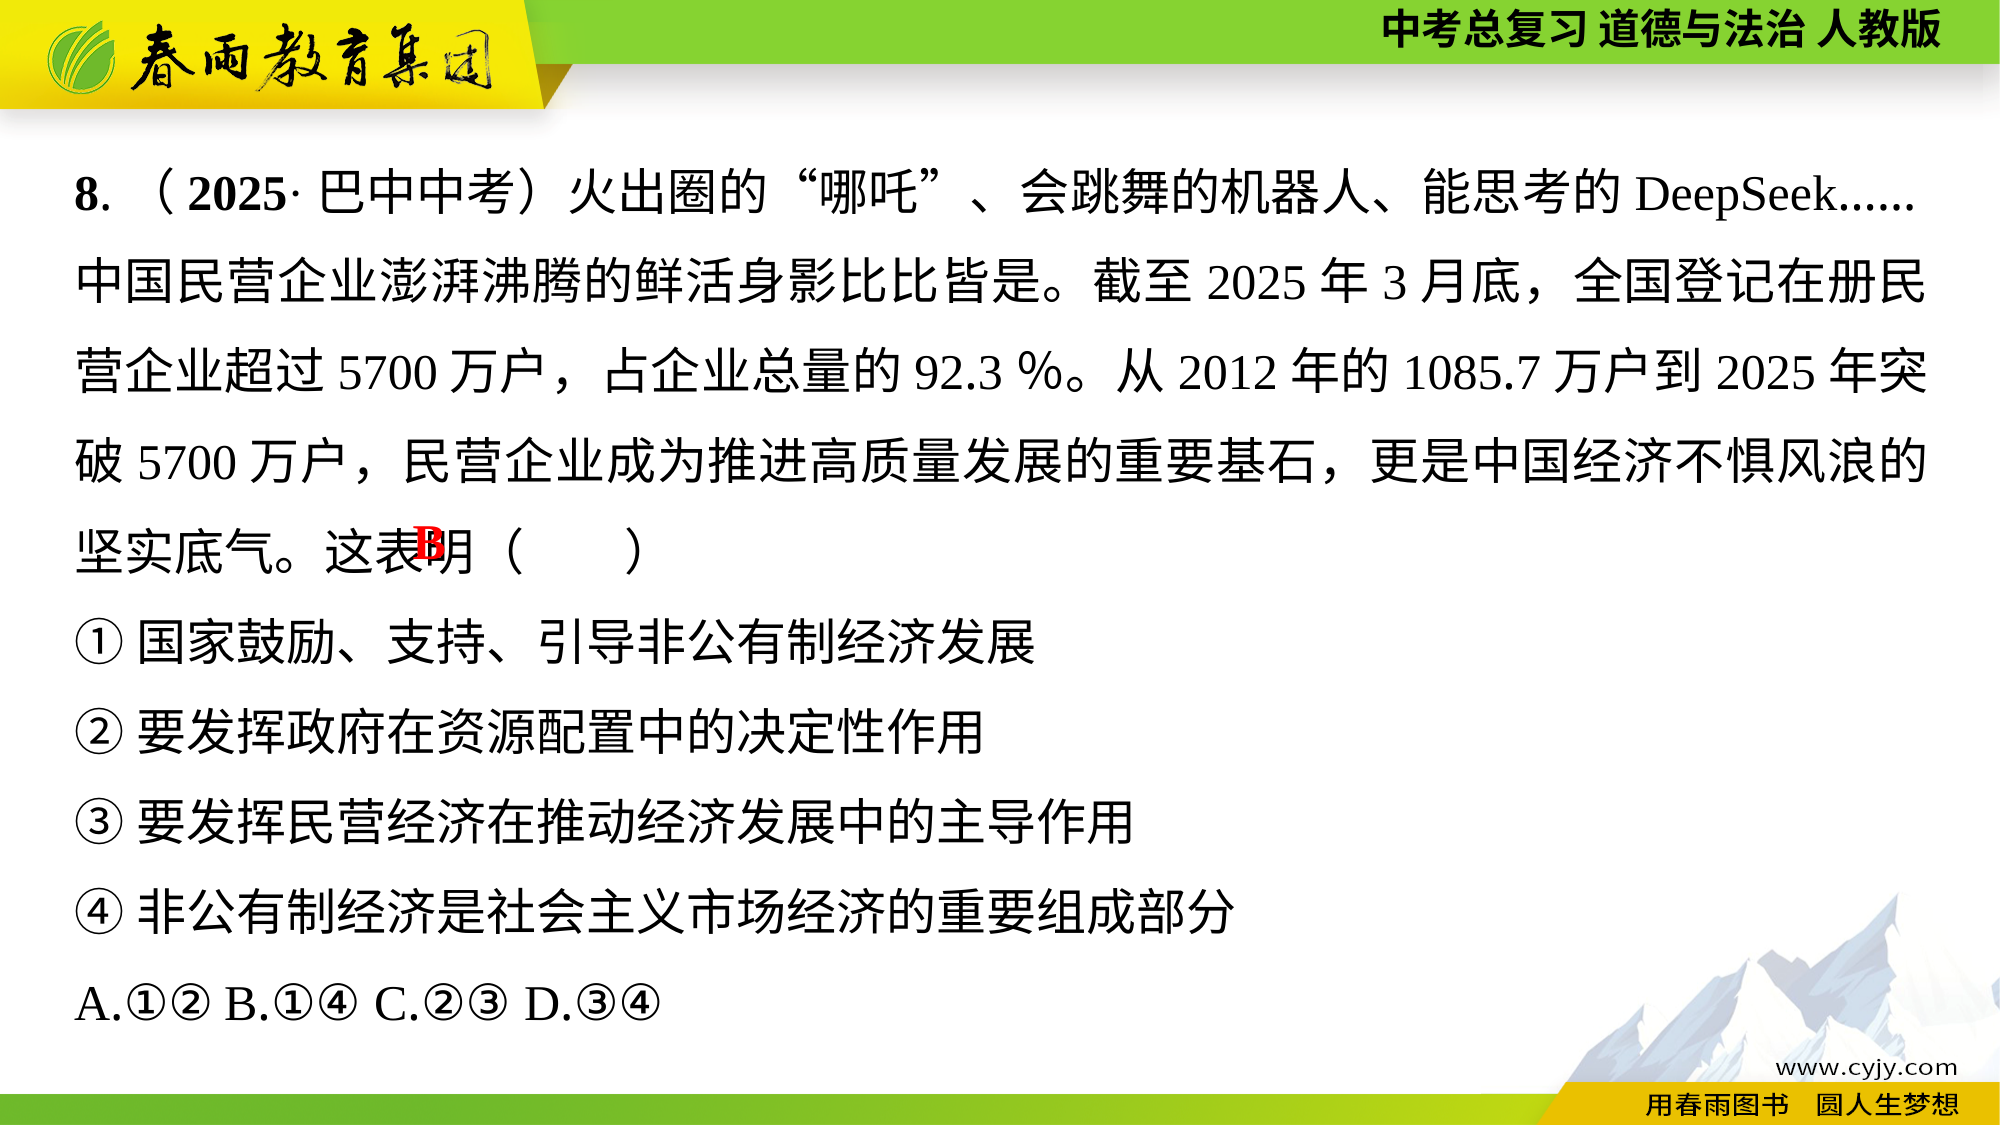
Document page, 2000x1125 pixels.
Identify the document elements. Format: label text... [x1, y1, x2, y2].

text_box B [397, 501, 461, 577]
list 8.（2025·巴中中考）火出圈的“哪吒”、会跳舞的机器人、能思考的DeepSeek……中国民营企业澎湃沸腾的鲜活身影比比皆是。截至2025年3月底，全国登记在册民营企业超过5700万户，占企业总量的92.3％。从2012年的1085.7万户到2025年突破5700万户，民营企业成为推进高质量发展的重要基石，更是中国经济不惧风浪的坚实底气。这表明（ ） ①国家鼓励、支持、引导非公有制经济发展 ②要发挥政府在资源配置中的决定性作用 ③要发挥民营经济在推动经济发展中的主导作用 ④非公有制经济是社会主义市场经济的重要组成部分 A.①② B.①④ C.②③ D.③④ [59, 122, 1944, 1035]
picture [0, 0, 2000, 1125]
